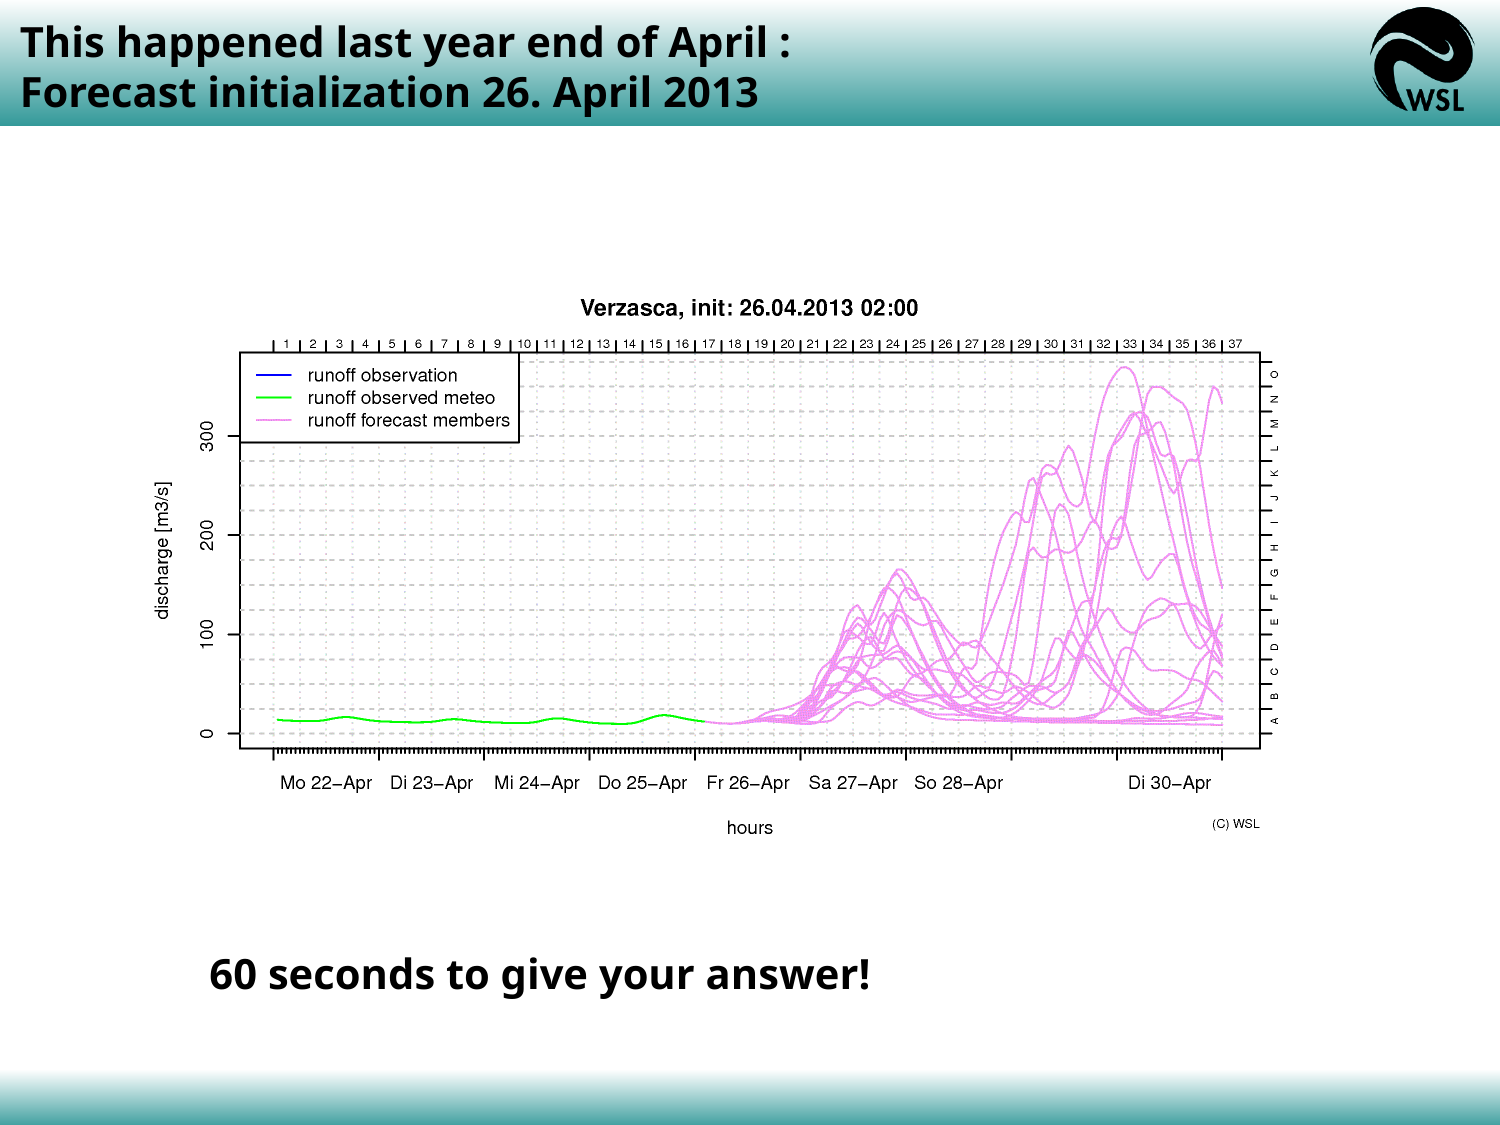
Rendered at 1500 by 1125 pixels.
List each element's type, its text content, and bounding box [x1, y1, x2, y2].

text_box 60 seconds to give your answer! [194, 940, 1400, 1006]
text_box This happened last year end of April : Forecast initialization 26. April 2013 [4, 8, 1388, 138]
picture [1370, 7, 1475, 111]
picture [149, 262, 1351, 863]
